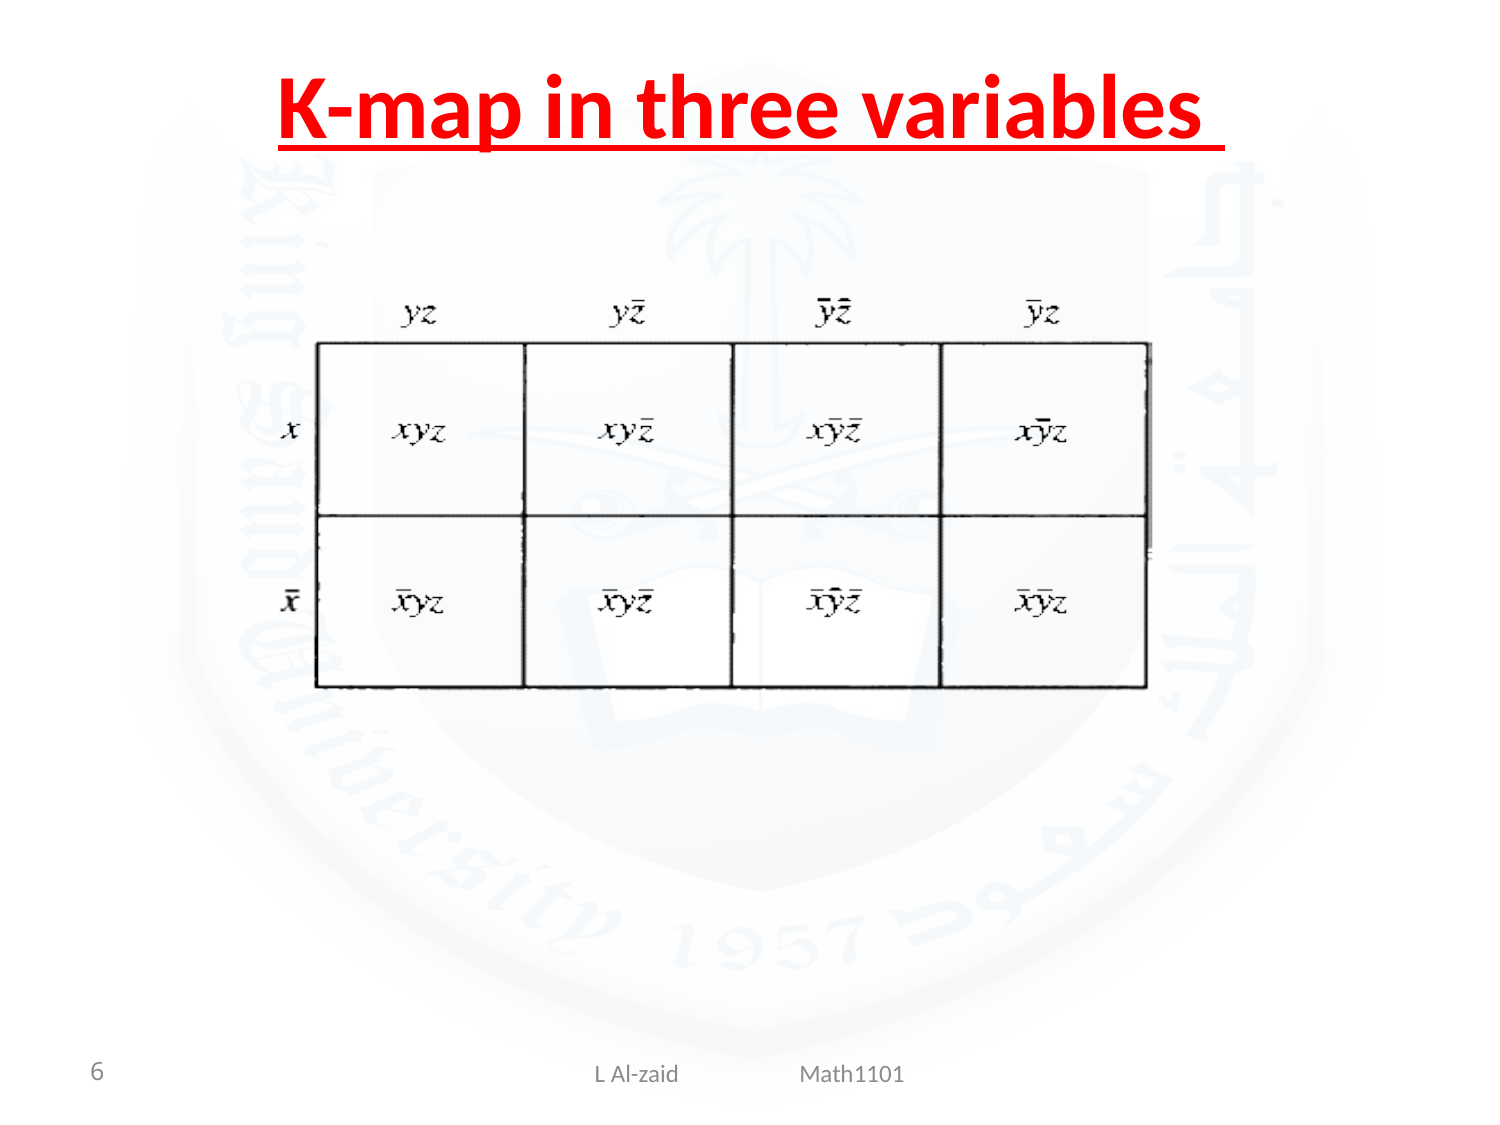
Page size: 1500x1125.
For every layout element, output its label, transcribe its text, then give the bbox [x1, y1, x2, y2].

title K-map in three variables [76, 30, 1427, 174]
picture [249, 266, 1219, 717]
slide_number 6 [75, 1042, 425, 1103]
footer L Al-zaid Math1101 [512, 1042, 988, 1103]
